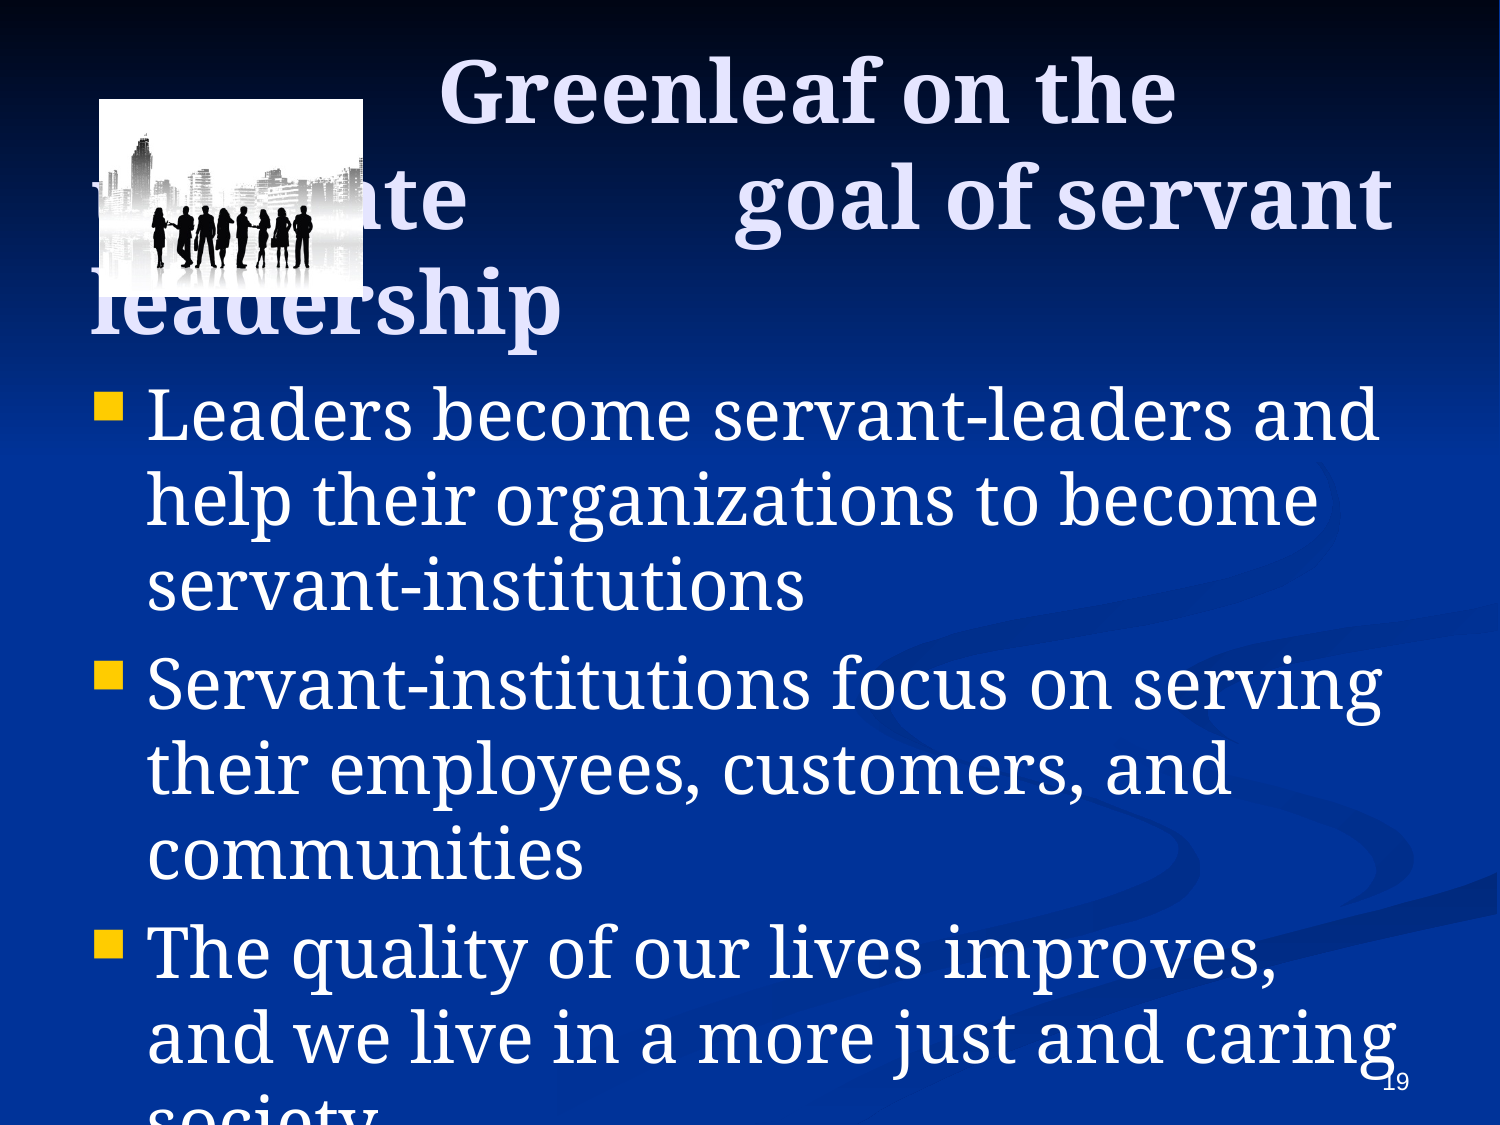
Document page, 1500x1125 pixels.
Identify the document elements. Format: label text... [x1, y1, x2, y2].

picture [99, 99, 363, 298]
slide_number 19 [1074, 1024, 1426, 1104]
title Greenleaf on the ultimate goal of servant leadership [74, 87, 1426, 298]
list Leaders become servant-leaders and help their organizations to become servant-institutions Servant-institutions focus on serving their employees, customers, and communities The quality of our lives improves, and we live in a more just and caring society [74, 362, 1426, 1006]
